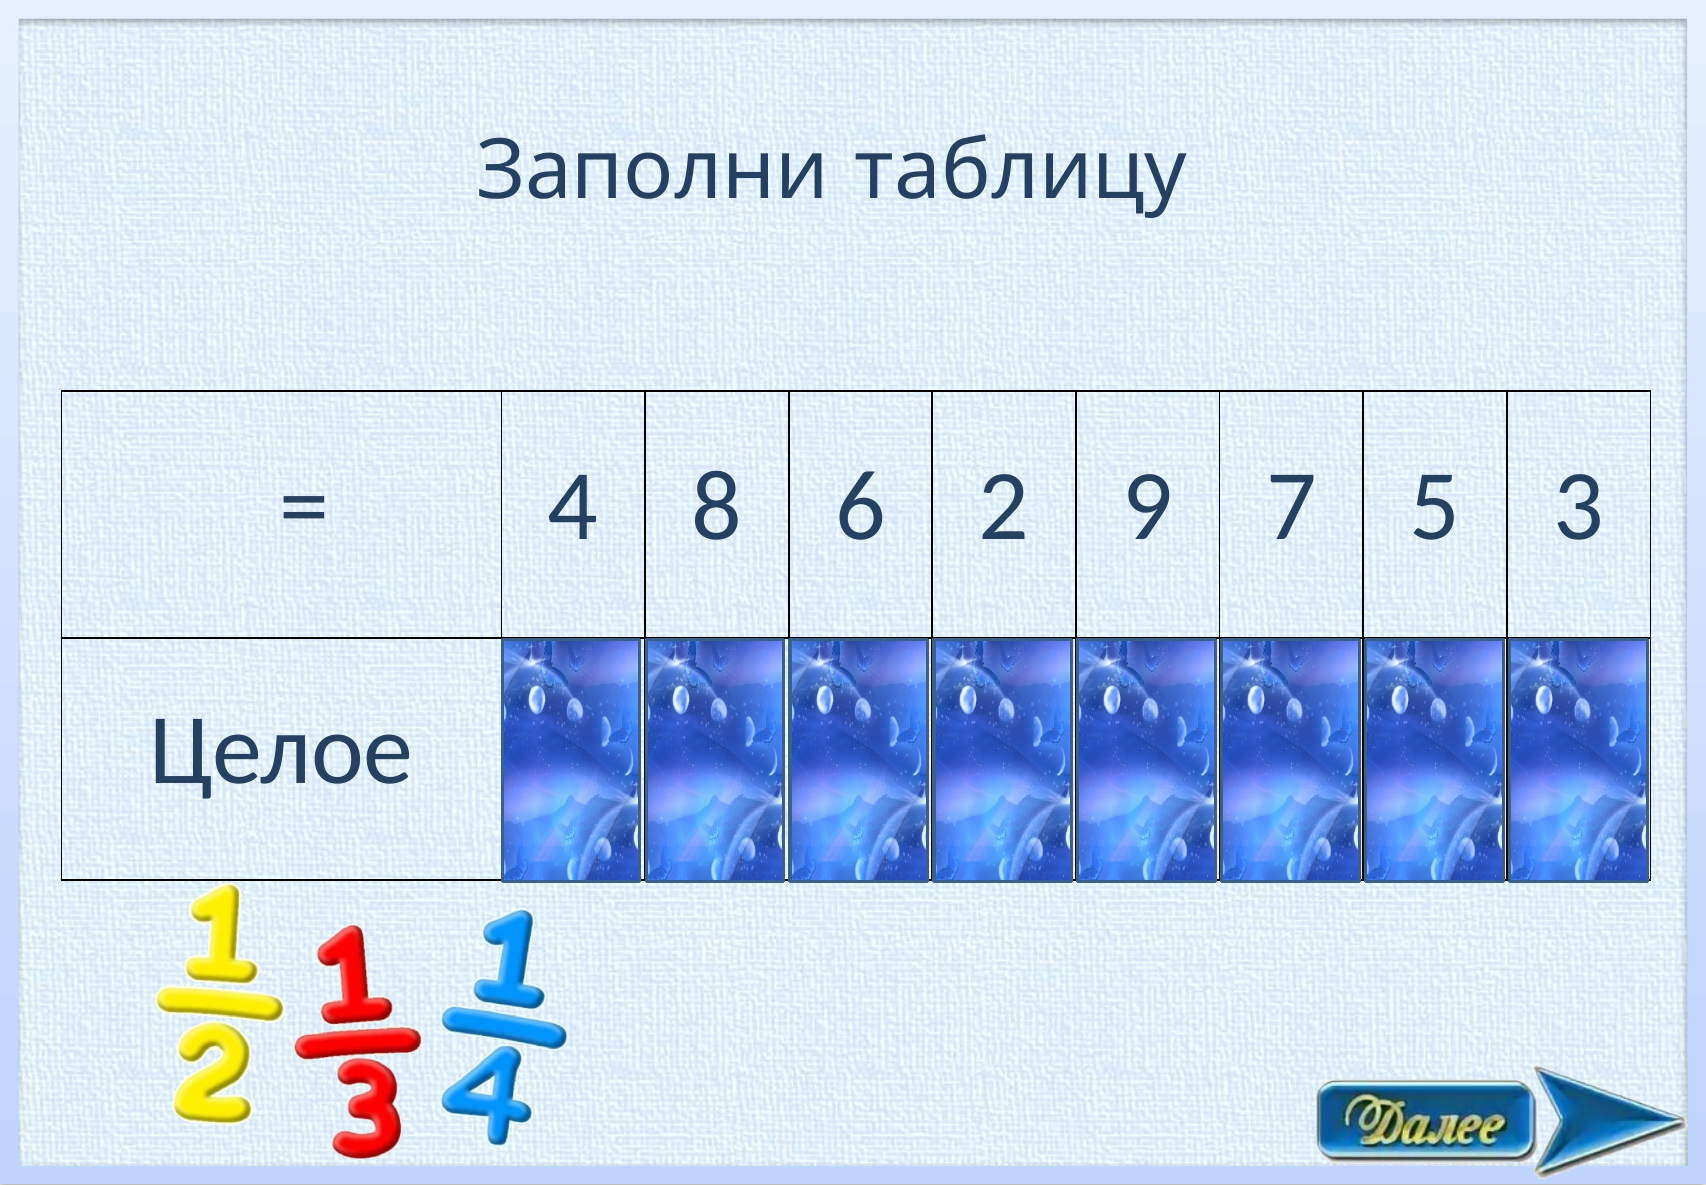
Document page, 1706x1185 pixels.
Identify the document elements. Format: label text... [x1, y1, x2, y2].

picture [19, 19, 1689, 1183]
text_box [932, 637, 1074, 883]
text_box [1076, 637, 1218, 883]
text_box [1508, 637, 1649, 883]
text_box Заполни таблицу [461, 107, 1203, 223]
text_box [788, 637, 930, 883]
text_box [644, 637, 786, 883]
text_box [500, 637, 642, 883]
text_box [1220, 637, 1361, 883]
text_box [1364, 637, 1505, 883]
